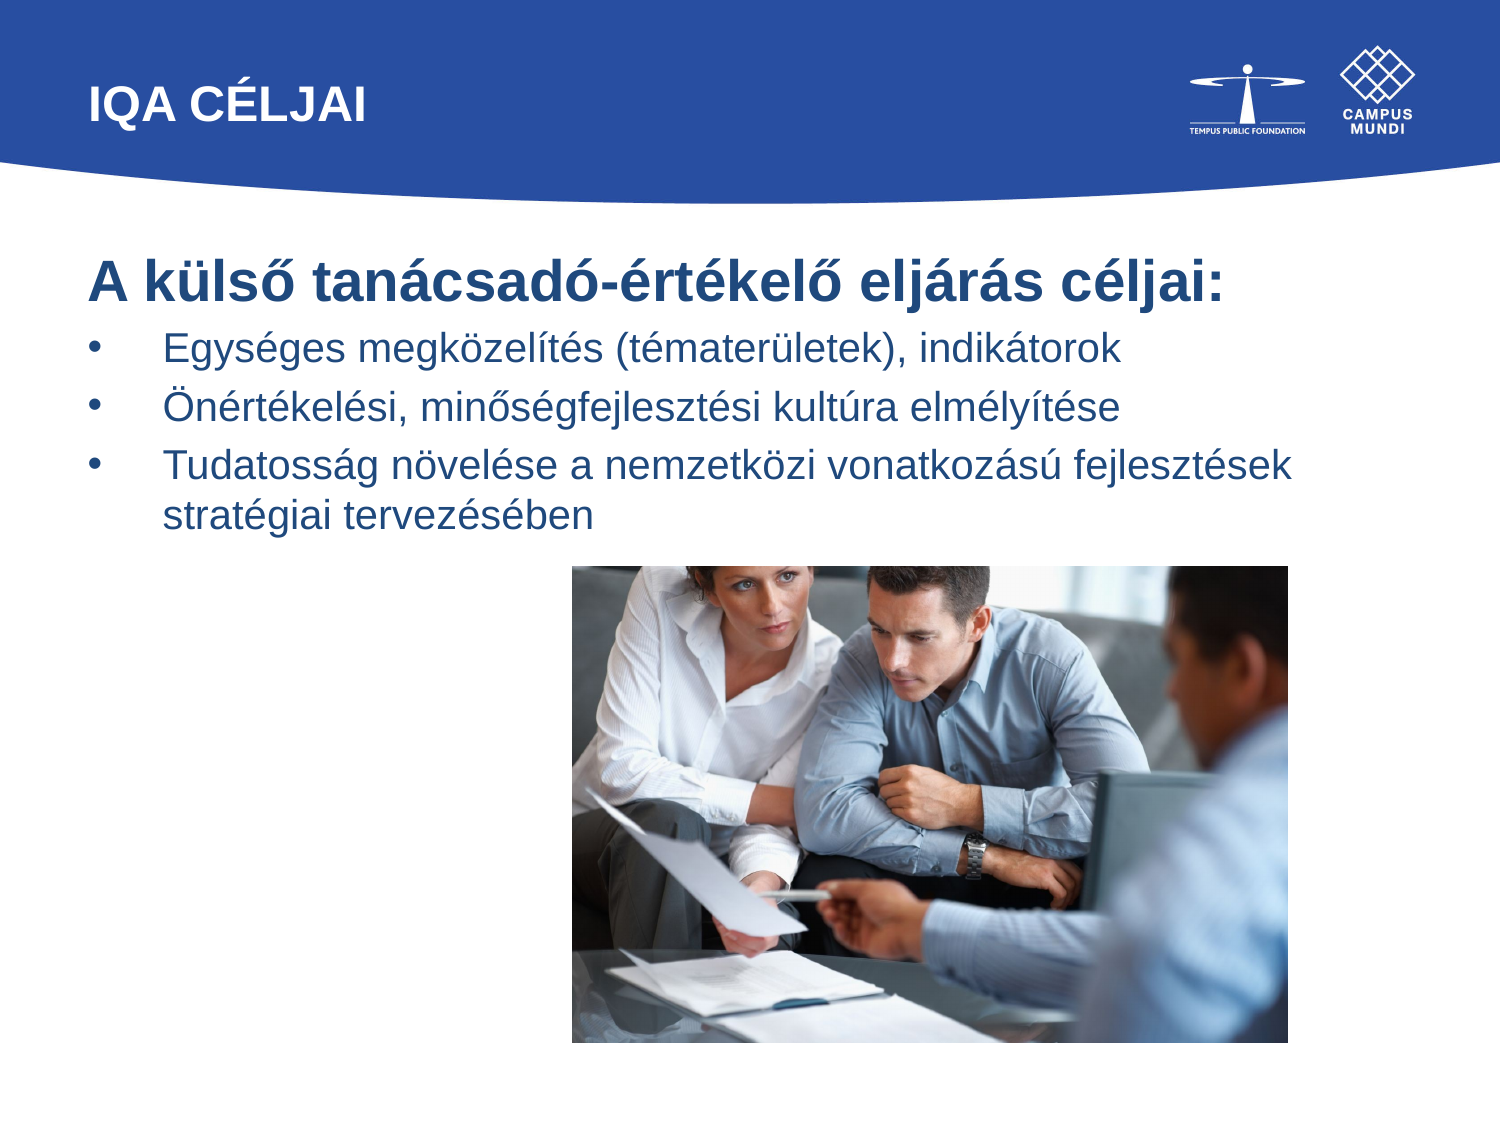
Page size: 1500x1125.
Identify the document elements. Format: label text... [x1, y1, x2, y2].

title IQA céljai [73, 54, 1140, 149]
picture [0, 0, 1500, 1125]
list A külső tanácsadó-értékelő eljárás céljai: Egységes megközelítés (tématerületek), indikátorok Önértékelési, minőségfejlesztési kultúra elmélyítése Tudatosság növelése a nemzetközi vonatkozású fejlesztések stratégiai tervezésében [72, 235, 1425, 1071]
